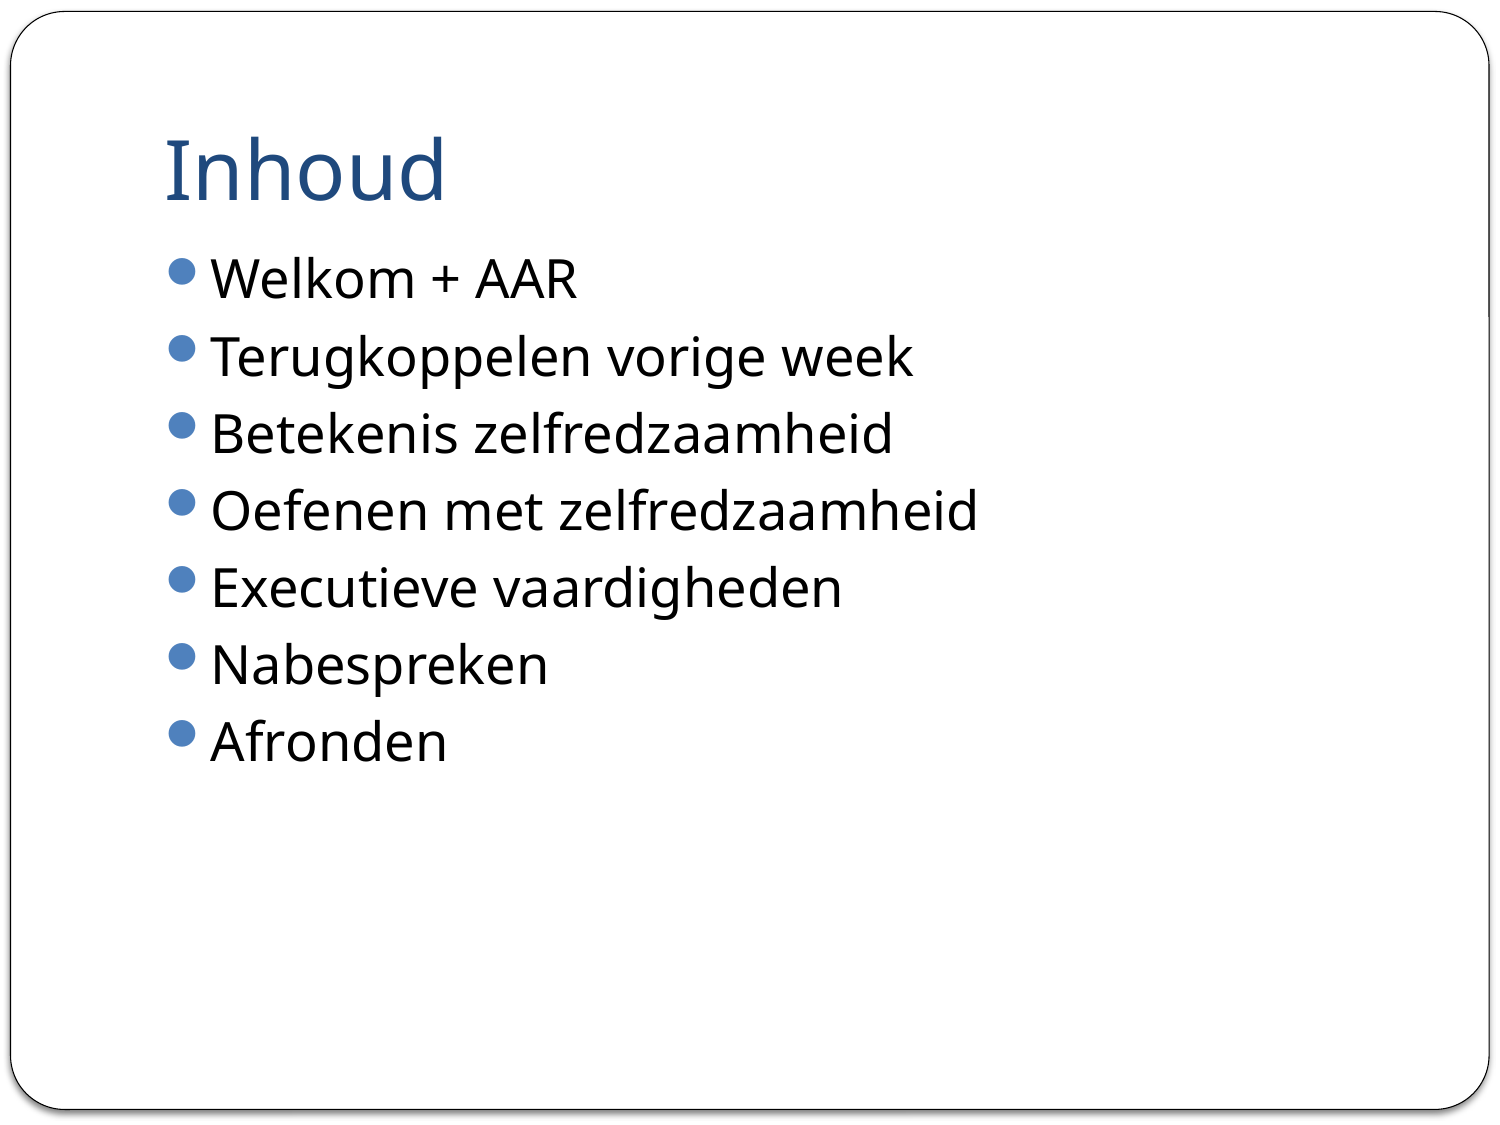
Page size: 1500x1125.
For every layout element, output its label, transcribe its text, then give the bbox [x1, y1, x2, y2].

title Inhoud [150, 45, 1425, 233]
list Welkom + AAR Terugkoppelen vorige week Betekenis zelfredzaamheid Oefenen met zelfredzaamheid Executieve vaardigheden Nabespreken Afronden [150, 237, 1425, 988]
